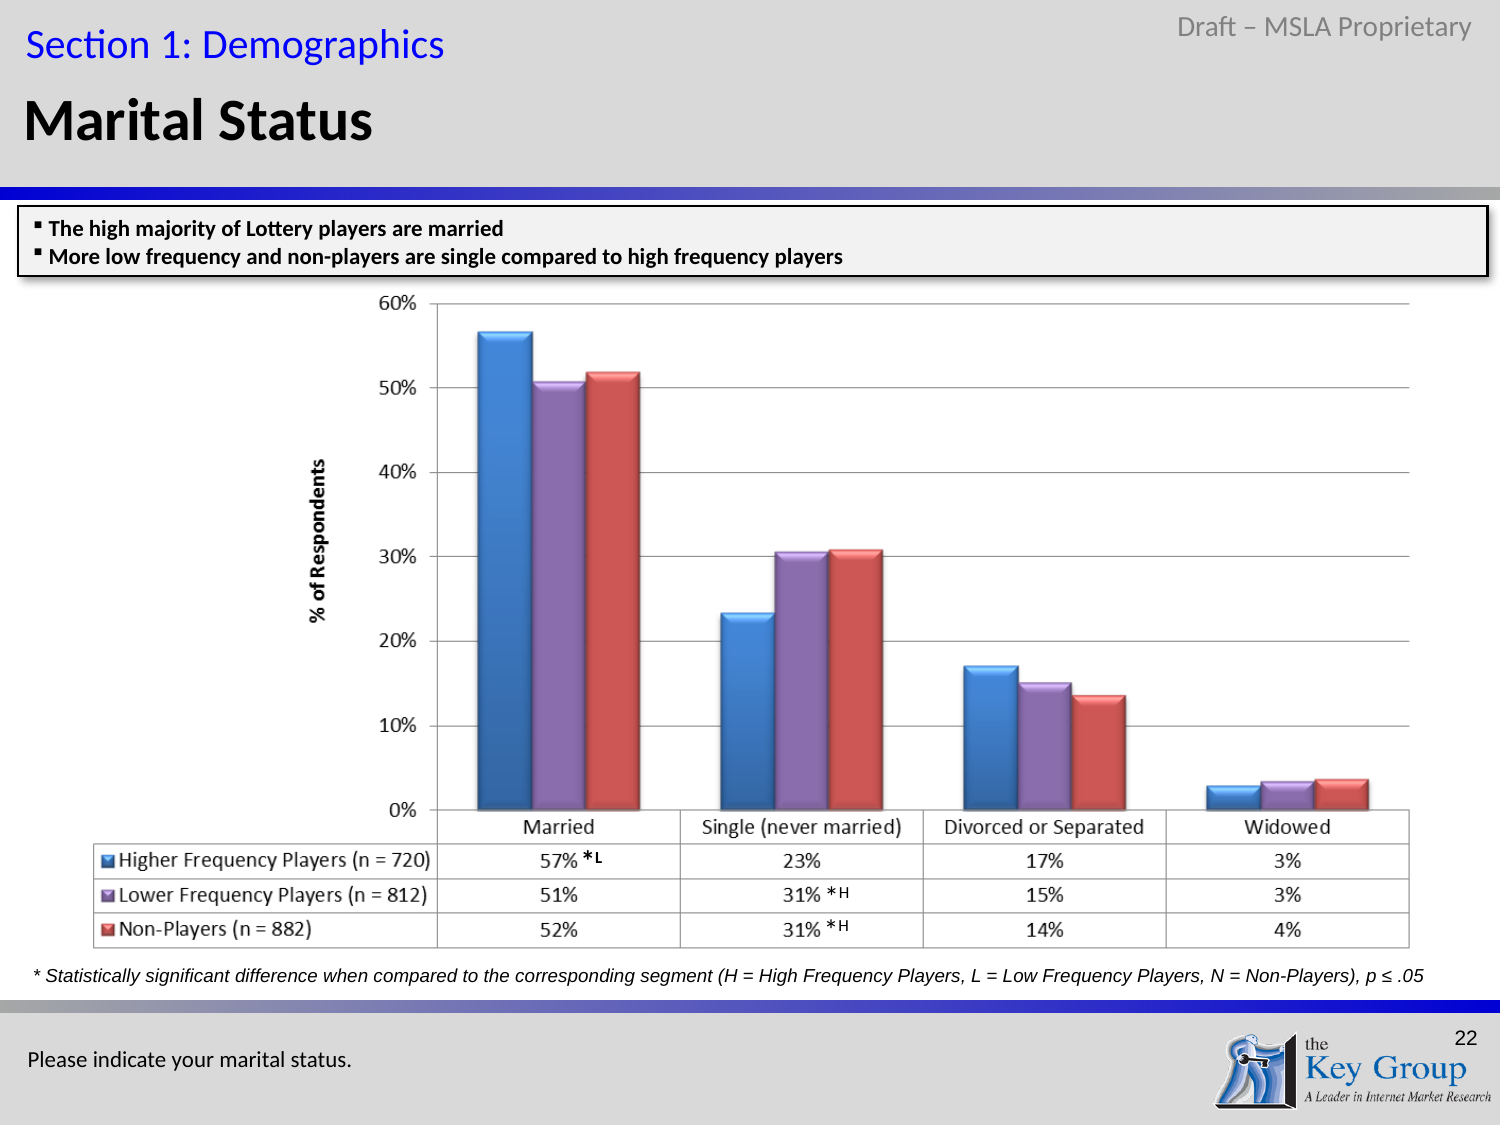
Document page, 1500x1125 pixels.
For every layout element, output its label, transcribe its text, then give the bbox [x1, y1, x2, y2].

list Section 1: Demographics [10, 9, 1500, 72]
text_box The high majority of Lottery players are married More low frequency and non-players are single compared to high frequency players [18, 206, 1488, 277]
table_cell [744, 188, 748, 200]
text_box Draft – MSLA Proprietary [1162, 0, 1500, 50]
picture [1212, 1017, 1500, 1111]
text_box * Statistically significant difference when compared to the corresponding segment (H = High Frequency Players, L = Low Frequency Players, N = Non-Players), p ≤ .05 [0, 956, 1438, 1016]
list Please indicate your marital status. [12, 1037, 1188, 1086]
list Marital Status [8, 72, 1500, 161]
picture [56, 279, 1434, 959]
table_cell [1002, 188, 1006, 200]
table_cell 47% [920, 188, 925, 200]
